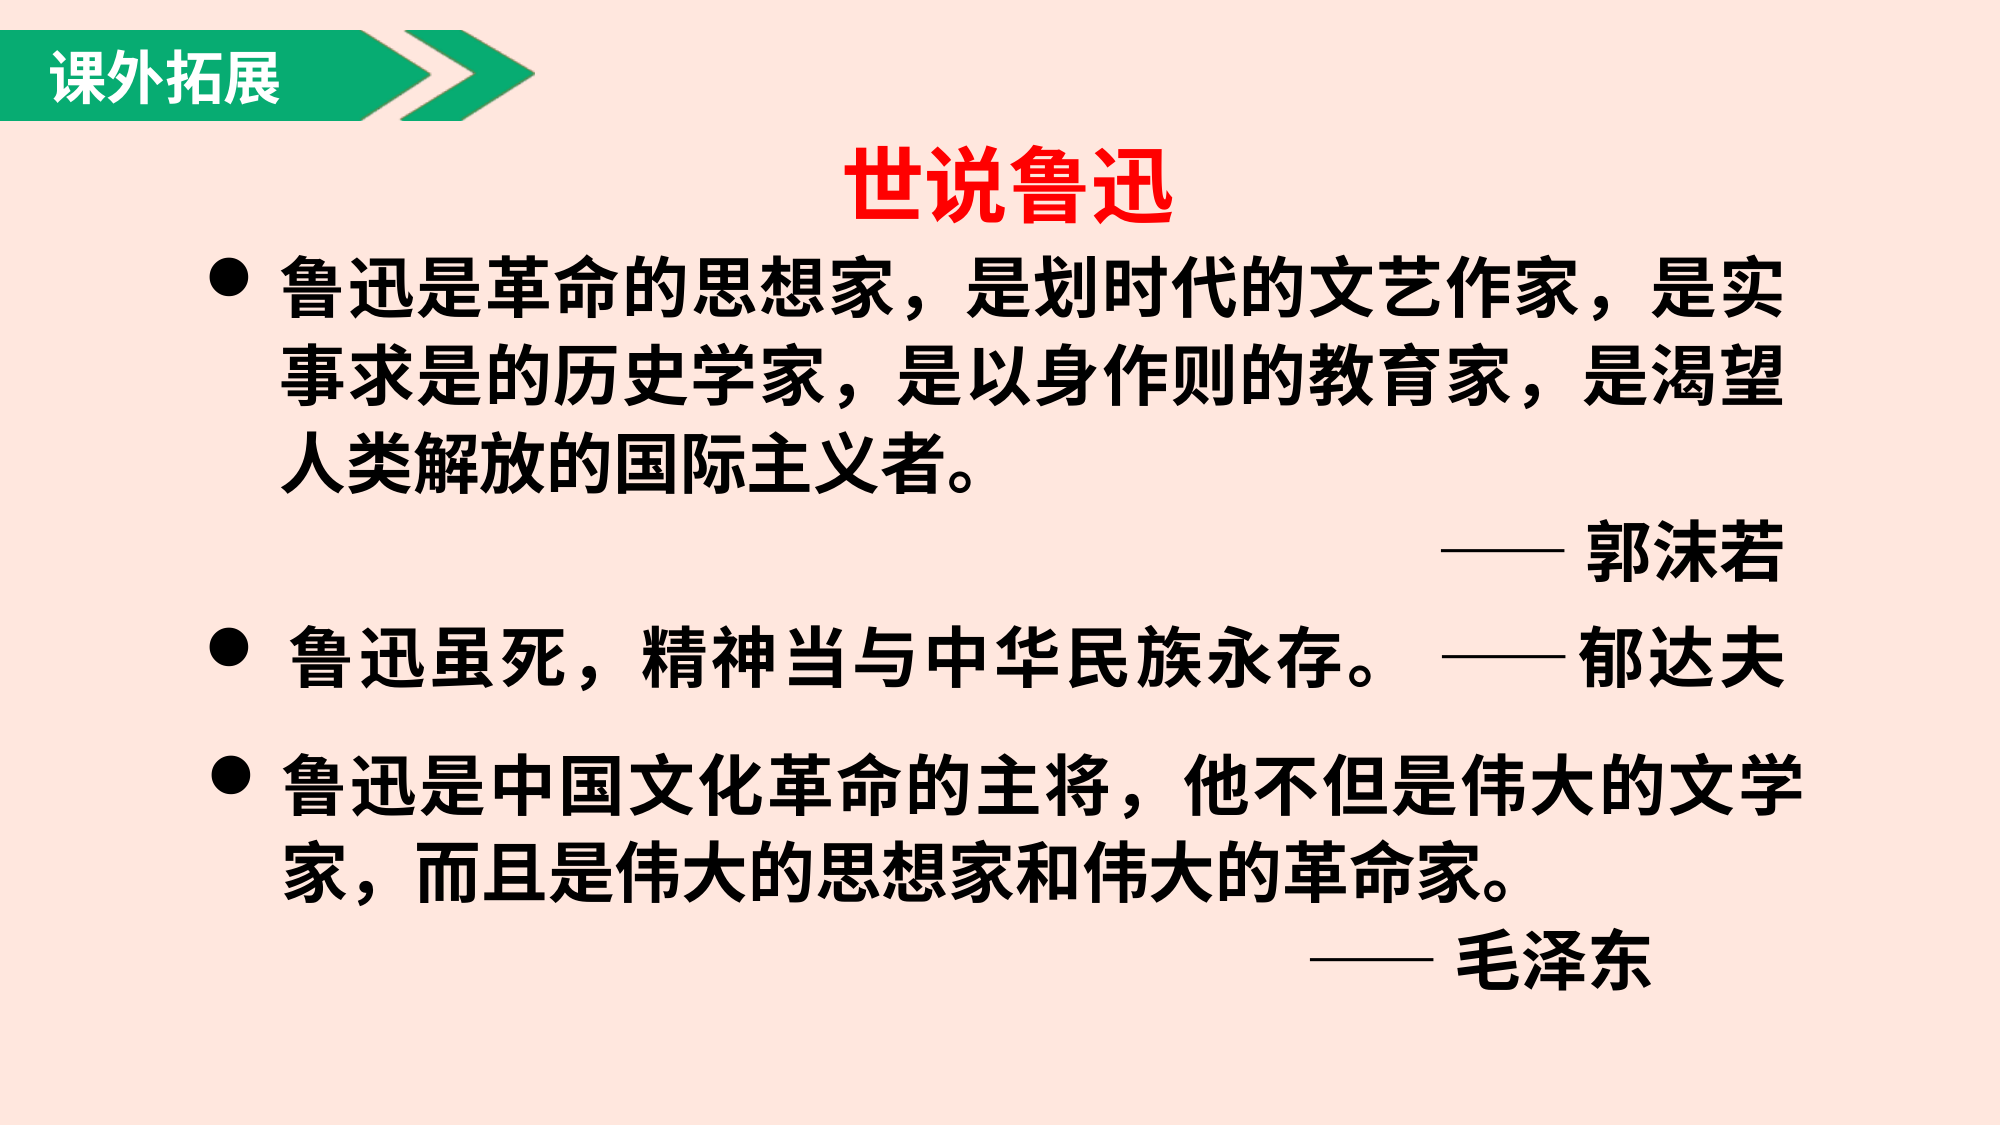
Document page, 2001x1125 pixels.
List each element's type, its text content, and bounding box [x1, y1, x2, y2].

text_box 鲁迅是中国文化革命的主将，他不但是伟大的文学家，而且是伟大的思想家和伟大的革命家。 ——毛泽东 [191, 727, 1820, 1007]
text_box 鲁迅虽死，精神当与中华民族永存。 ——郁达夫 [189, 600, 1801, 791]
picture [0, 30, 535, 121]
text_box 鲁迅是革命的思想家，是划时代的文艺作家，是实事求是的历史学家，是以身作则的教育家，是渴望人类解放的国际主义者。 ——郭沫若 [189, 230, 1801, 597]
text_box 世说鲁迅 [751, 125, 1265, 230]
text_box 课外拓展 [33, 33, 325, 119]
